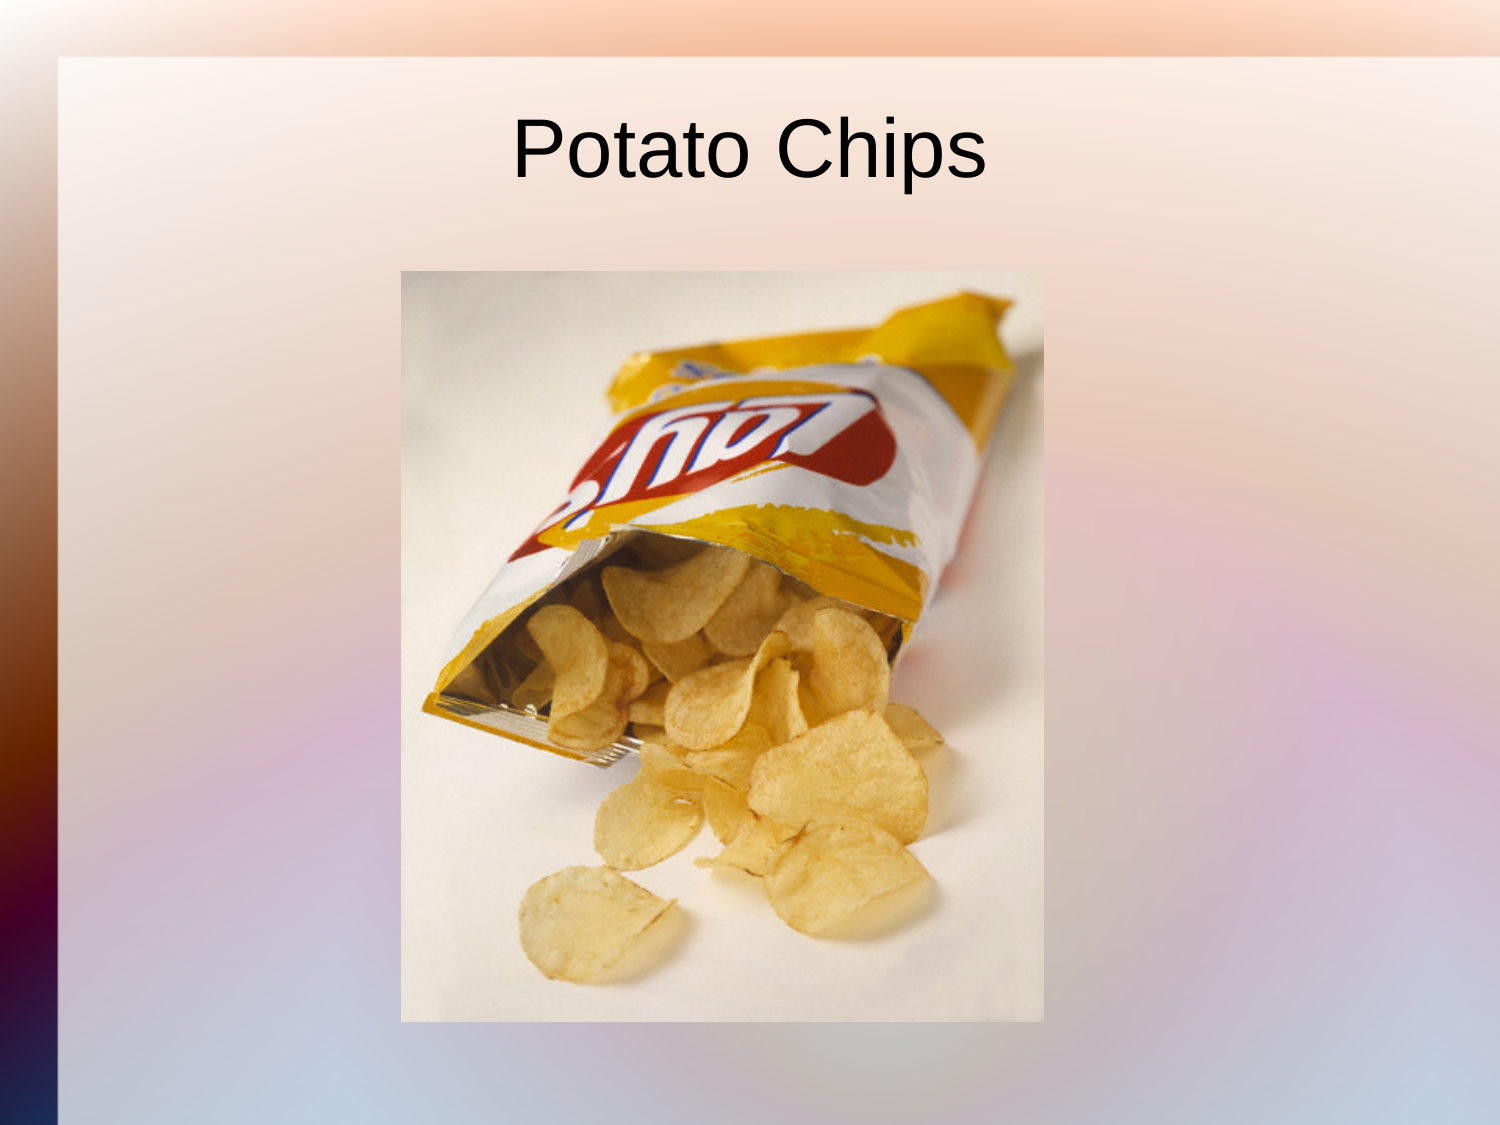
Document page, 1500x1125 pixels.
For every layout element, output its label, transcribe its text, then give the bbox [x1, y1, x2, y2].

picture [0, 0, 1500, 1125]
text_box Potato Chips [74, 50, 1425, 238]
